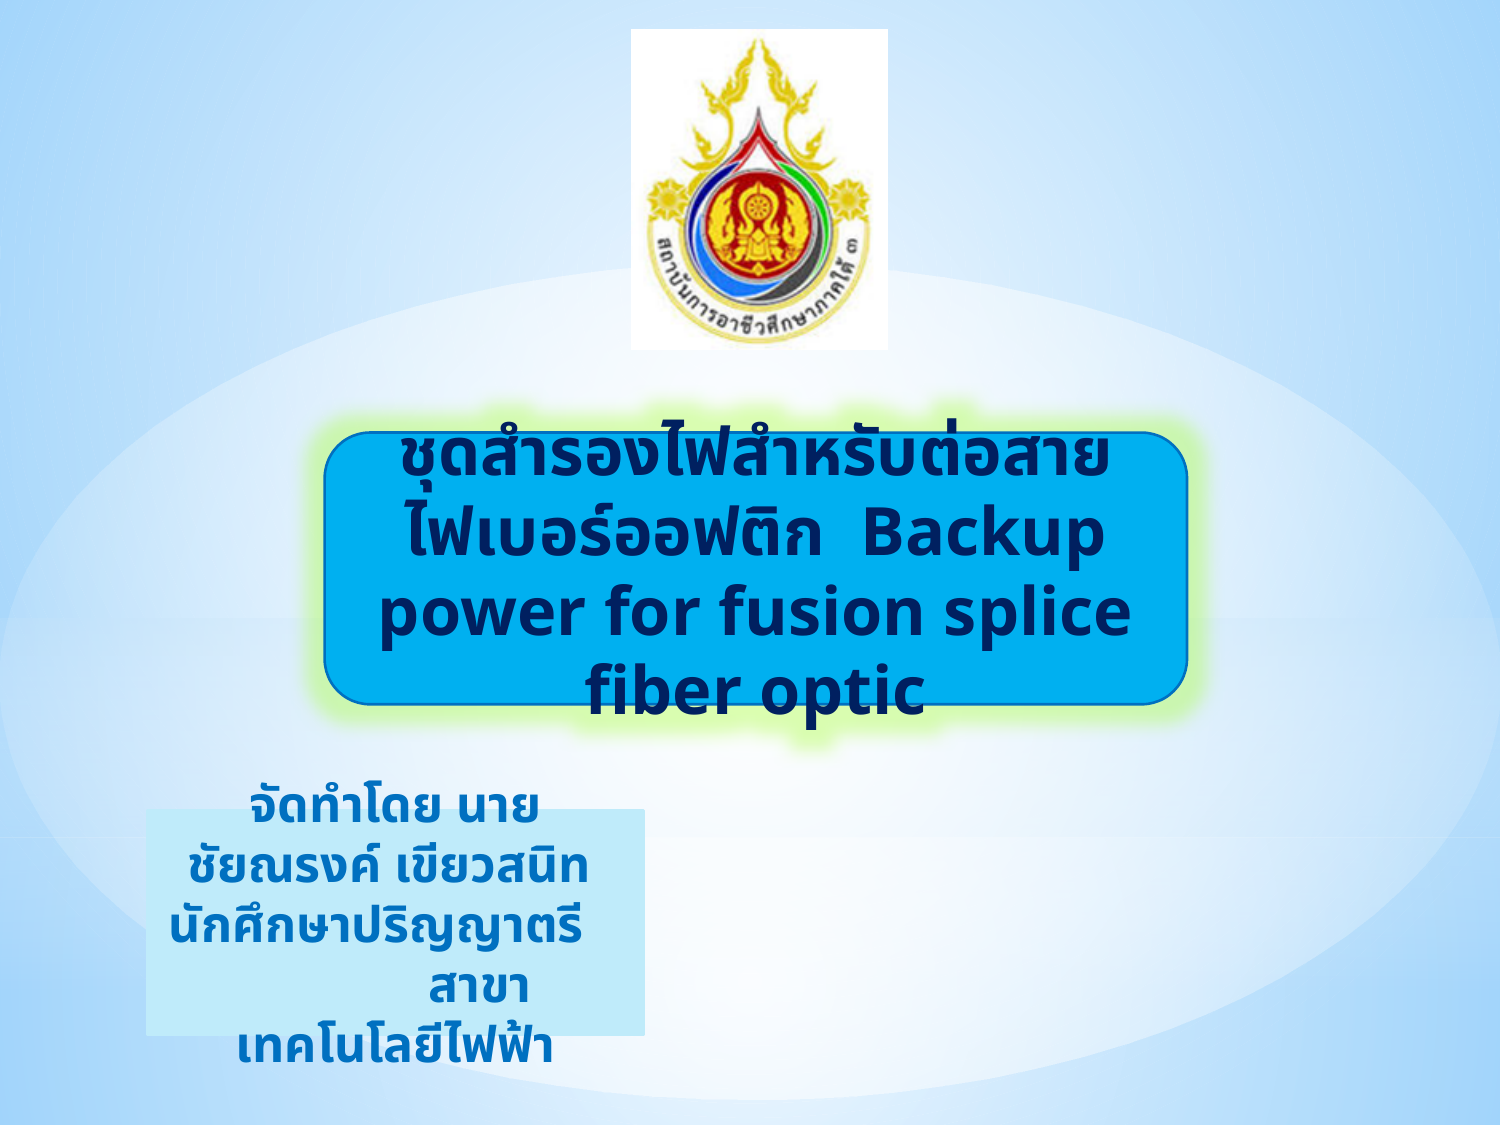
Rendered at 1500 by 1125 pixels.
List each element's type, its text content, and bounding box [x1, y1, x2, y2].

text_box จัดทำโดย นายชัยณรงค์ เขียวสนิท นักศึกษาปริญญาตรี สาขาเทคโนโลยีไฟฟ้า [146, 809, 645, 1036]
text_box ชุดสำรองไฟสำหรับต่อสายไฟเบอร์ออฟติก Backup power for fusion splice fiber optic [323, 431, 1189, 706]
picture [631, 28, 888, 351]
